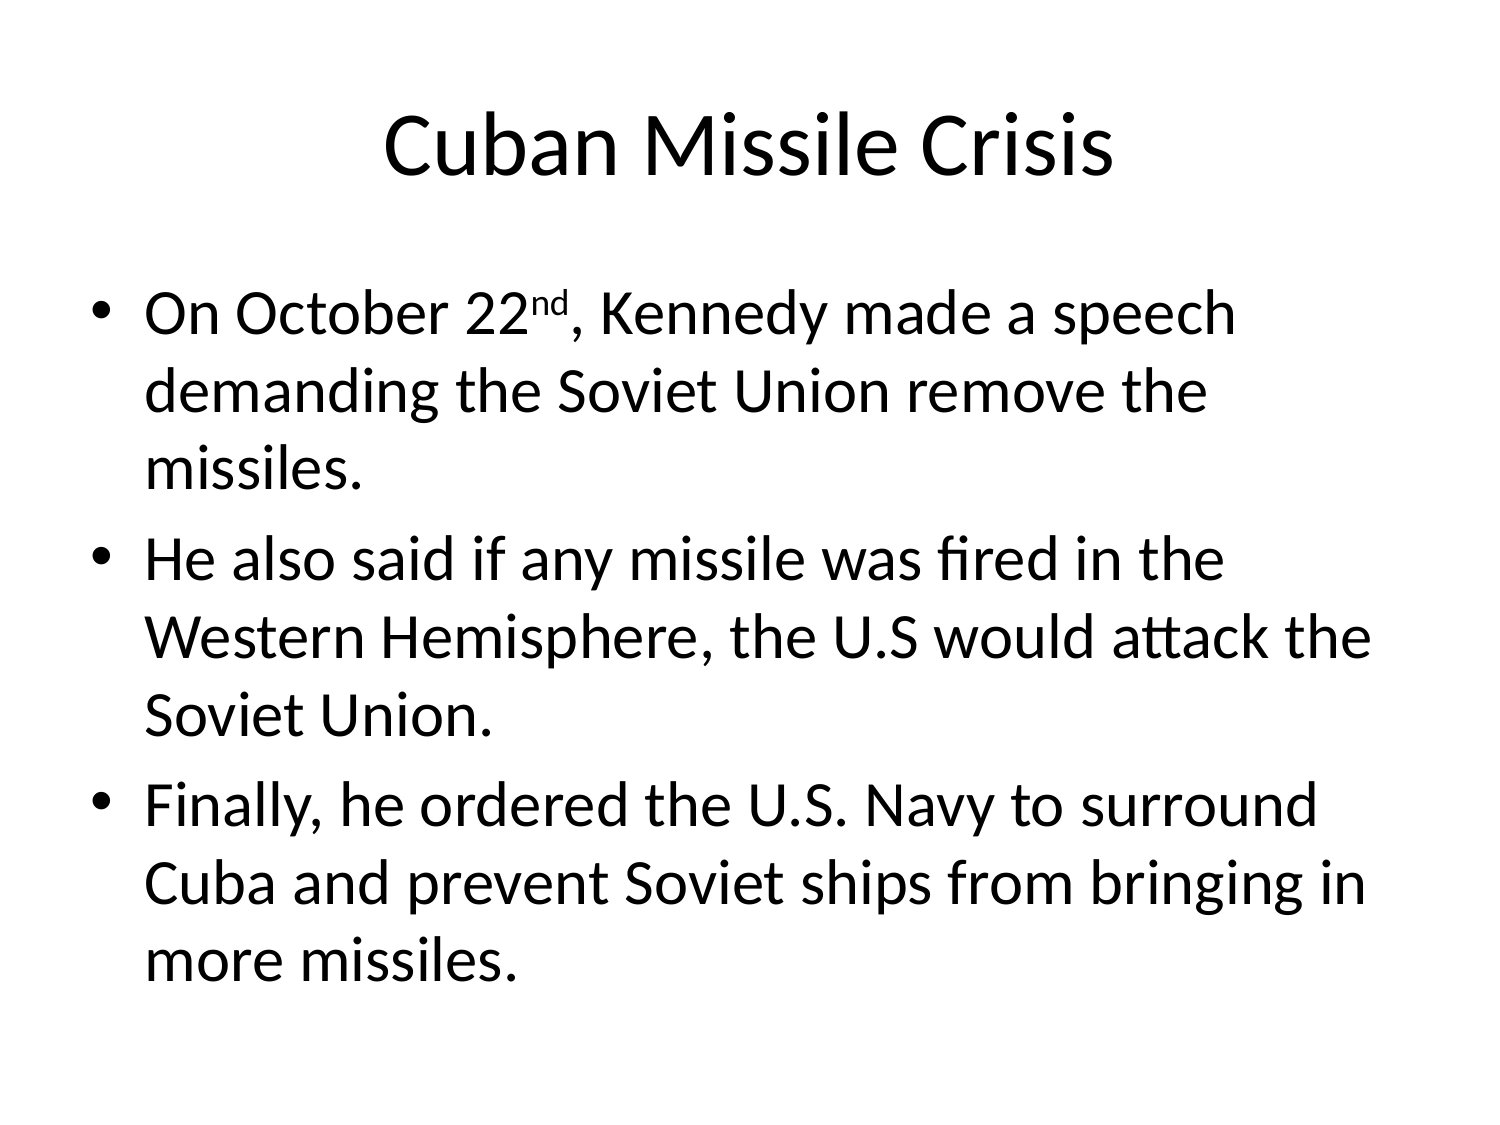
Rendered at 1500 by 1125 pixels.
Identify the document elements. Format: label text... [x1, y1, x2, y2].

title Cuban Missile Crisis [75, 45, 1425, 233]
list On October 22nd, Kennedy made a speech demanding the Soviet Union remove the missiles. He also said if any missile was fired in the Western Hemisphere, the U.S would attack the Soviet Union. Finally, he ordered the U.S. Navy to surround Cuba and prevent Soviet ships from bringing in more missiles. [75, 262, 1425, 1005]
